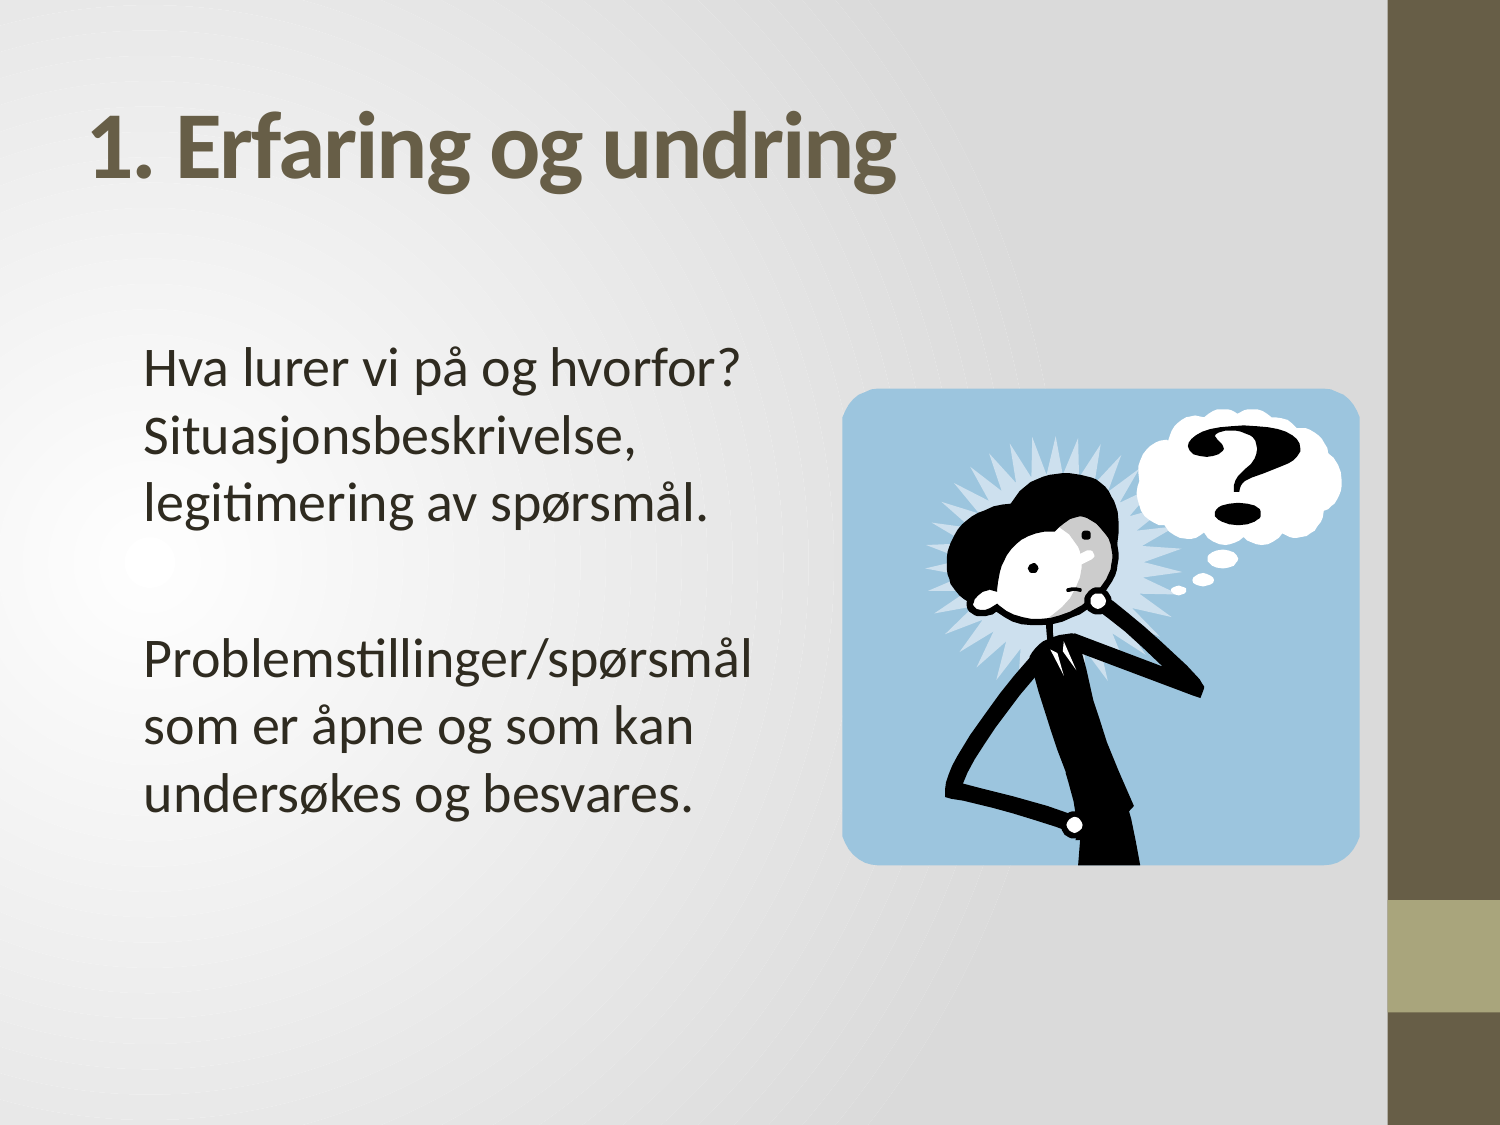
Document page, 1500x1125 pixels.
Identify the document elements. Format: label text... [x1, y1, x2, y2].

title 1. Erfaring og undring [70, 46, 1421, 235]
list Hva lurer vi på og hvorfor? Situasjonsbeskrivelse, legitimering av spørsmål. Problemstillinger/spørsmål som er åpne og som kan undersøkes og besvares. [75, 319, 825, 1073]
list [840, 386, 1362, 868]
